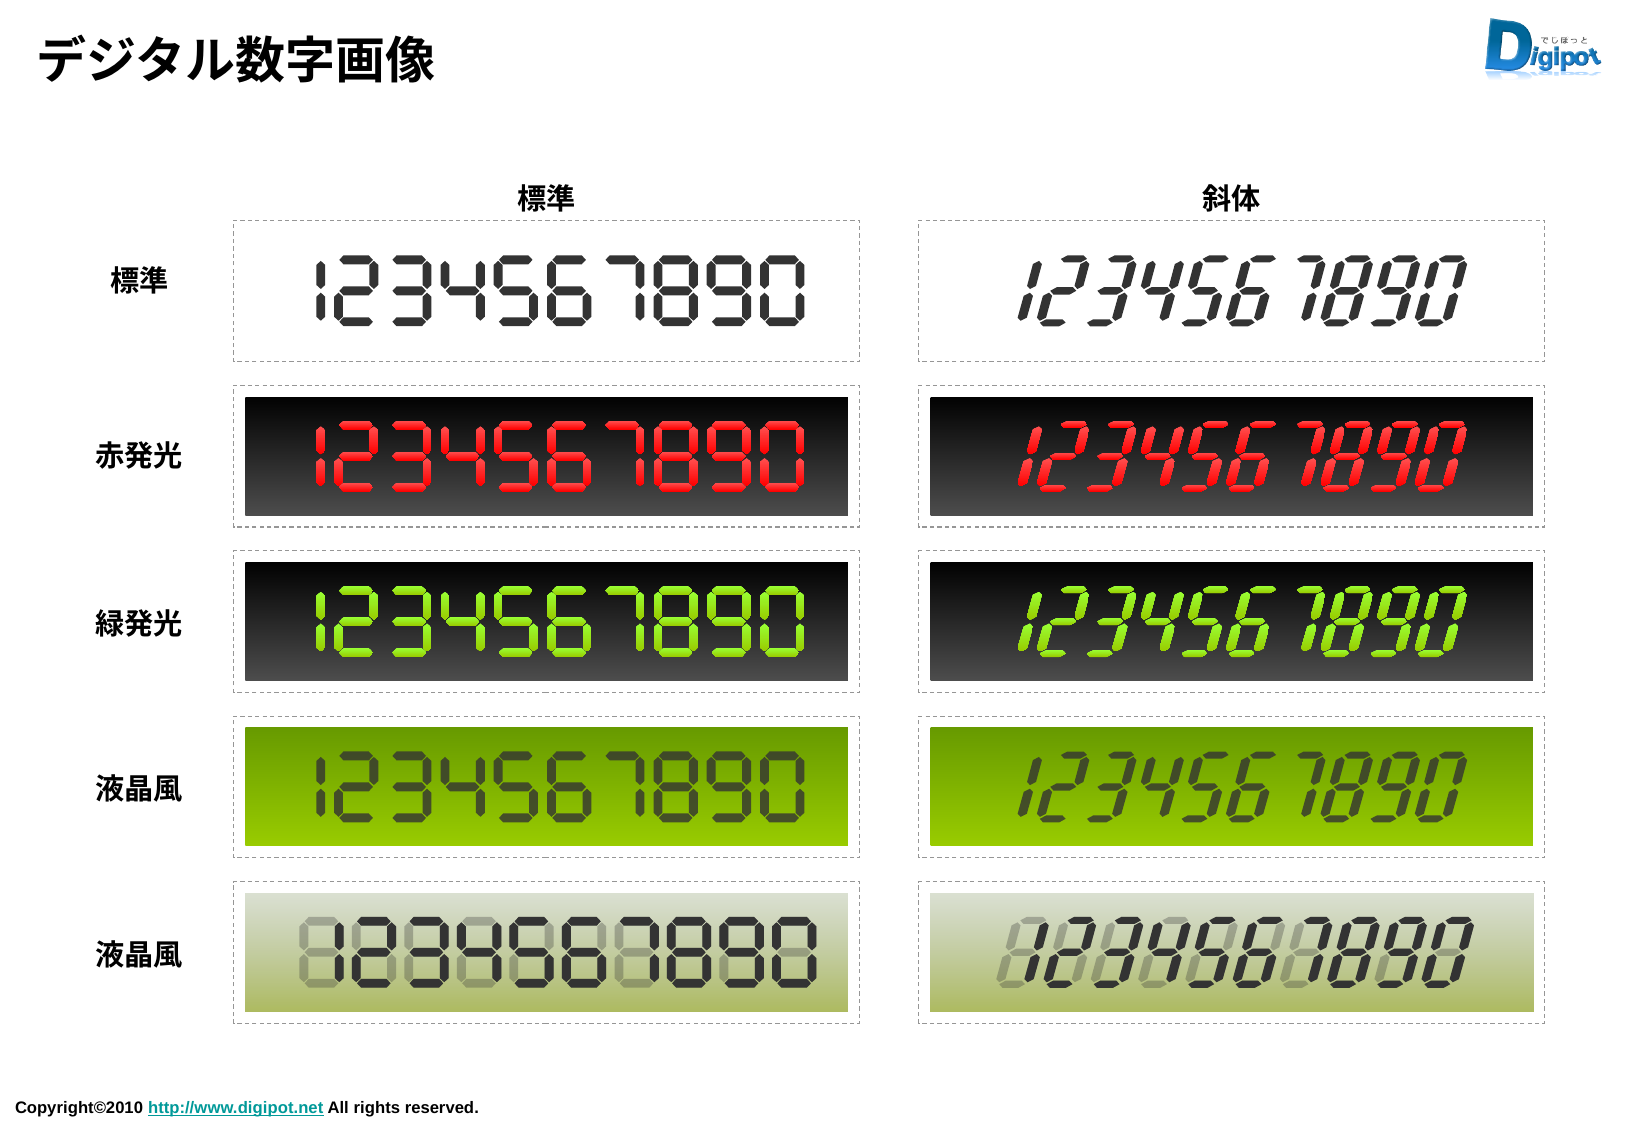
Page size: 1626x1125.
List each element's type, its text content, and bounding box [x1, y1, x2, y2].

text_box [1320, 255, 1370, 327]
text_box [1036, 586, 1086, 657]
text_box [1320, 751, 1370, 823]
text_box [760, 586, 805, 657]
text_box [547, 255, 592, 327]
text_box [1181, 420, 1226, 492]
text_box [1140, 756, 1181, 817]
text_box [1086, 751, 1137, 823]
text_box [245, 397, 848, 516]
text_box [1024, 922, 1043, 983]
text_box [316, 756, 326, 817]
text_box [1086, 586, 1137, 657]
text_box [1036, 255, 1086, 327]
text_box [409, 916, 449, 988]
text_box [1370, 751, 1414, 823]
text_box 液晶風 [56, 928, 222, 979]
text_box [605, 420, 645, 487]
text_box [561, 916, 607, 988]
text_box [299, 916, 344, 988]
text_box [493, 751, 538, 823]
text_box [760, 255, 805, 327]
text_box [440, 756, 485, 817]
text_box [1017, 756, 1036, 817]
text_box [1421, 916, 1474, 988]
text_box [653, 586, 698, 657]
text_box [334, 420, 379, 492]
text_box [666, 916, 712, 988]
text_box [1181, 586, 1226, 657]
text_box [1144, 916, 1185, 988]
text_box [1181, 751, 1226, 823]
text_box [1188, 916, 1232, 988]
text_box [316, 260, 326, 321]
text_box [930, 727, 1533, 846]
text_box [245, 727, 848, 846]
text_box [996, 916, 1043, 988]
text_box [1370, 255, 1414, 327]
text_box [1320, 586, 1370, 657]
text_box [509, 916, 554, 988]
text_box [334, 586, 379, 657]
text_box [456, 983, 502, 988]
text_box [316, 591, 326, 652]
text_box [1414, 420, 1468, 492]
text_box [493, 420, 538, 492]
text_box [493, 255, 538, 327]
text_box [334, 922, 344, 983]
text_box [706, 586, 751, 657]
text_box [1297, 255, 1320, 321]
text_box [245, 893, 848, 1012]
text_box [1226, 751, 1277, 823]
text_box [547, 586, 592, 657]
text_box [1017, 591, 1036, 652]
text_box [614, 916, 659, 988]
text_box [653, 420, 698, 492]
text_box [440, 260, 485, 321]
text_box [930, 397, 1533, 516]
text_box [619, 916, 659, 983]
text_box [653, 751, 698, 823]
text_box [1147, 922, 1188, 983]
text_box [456, 922, 502, 983]
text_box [1297, 586, 1320, 652]
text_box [456, 916, 502, 922]
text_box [1226, 420, 1277, 492]
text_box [1414, 751, 1468, 823]
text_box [547, 420, 592, 492]
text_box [392, 586, 432, 657]
text_box 標準 [56, 255, 222, 306]
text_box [706, 420, 751, 492]
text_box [392, 255, 432, 327]
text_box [1414, 586, 1468, 657]
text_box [605, 586, 645, 652]
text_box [1140, 591, 1181, 652]
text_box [1232, 916, 1283, 988]
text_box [1036, 751, 1086, 823]
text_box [351, 916, 397, 988]
text_box 緑発光 [56, 597, 222, 648]
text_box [1370, 586, 1414, 657]
text_box 斜体 [918, 172, 1545, 223]
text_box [1377, 916, 1421, 988]
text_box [1303, 916, 1327, 983]
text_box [1283, 916, 1327, 988]
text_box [1036, 420, 1086, 492]
text_box [245, 562, 848, 681]
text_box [1140, 426, 1181, 487]
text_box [706, 255, 751, 327]
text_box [493, 586, 538, 657]
picture [1485, 18, 1602, 82]
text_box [1043, 916, 1093, 988]
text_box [404, 916, 409, 988]
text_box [1320, 420, 1370, 492]
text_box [1226, 586, 1277, 657]
text_box 液晶風 [56, 763, 222, 813]
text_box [1297, 751, 1320, 817]
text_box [1226, 255, 1277, 327]
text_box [1017, 426, 1036, 487]
text_box [930, 893, 1533, 1012]
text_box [392, 751, 432, 823]
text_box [1017, 260, 1036, 321]
text_box 標準 [233, 172, 860, 223]
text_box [760, 420, 805, 492]
text_box 赤発光 [56, 429, 222, 480]
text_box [1297, 420, 1320, 487]
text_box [605, 751, 645, 817]
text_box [440, 591, 485, 652]
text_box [772, 916, 817, 988]
text_box [930, 562, 1533, 681]
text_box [760, 751, 805, 823]
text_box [1140, 260, 1181, 321]
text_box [1414, 255, 1468, 327]
title デジタル数字画像 [21, 19, 881, 98]
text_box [719, 916, 764, 988]
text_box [1327, 916, 1377, 988]
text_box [605, 255, 645, 321]
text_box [1086, 420, 1137, 492]
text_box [316, 426, 326, 487]
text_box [547, 751, 592, 823]
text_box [334, 255, 379, 327]
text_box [1086, 255, 1137, 327]
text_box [392, 420, 432, 492]
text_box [334, 751, 379, 823]
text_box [706, 751, 751, 823]
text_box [653, 255, 698, 327]
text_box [440, 426, 485, 487]
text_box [1093, 916, 1144, 988]
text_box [1370, 420, 1414, 492]
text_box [1181, 255, 1226, 327]
